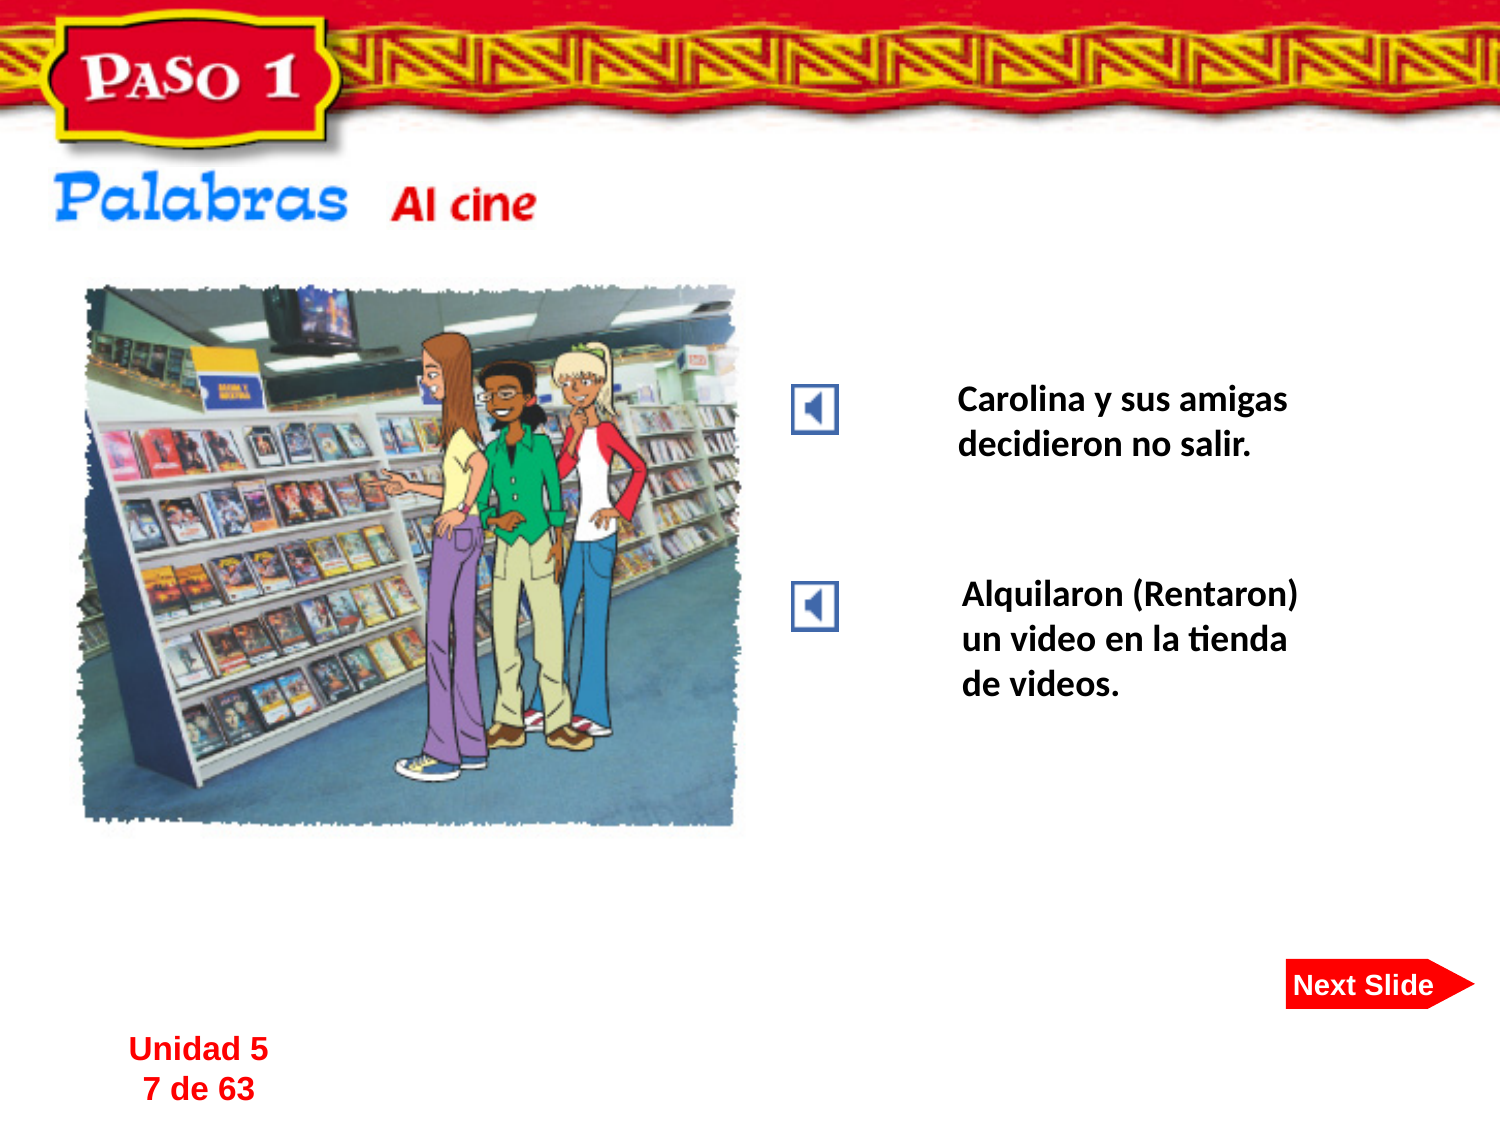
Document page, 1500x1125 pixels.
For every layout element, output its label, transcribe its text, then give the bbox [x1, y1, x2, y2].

text_box Unidad 5 7 de 63 [108, 1020, 290, 1115]
text_box Carolina y sus amigas decidieron no salir. [943, 366, 1312, 471]
text_box Alquilaron (Rentaron) un video en la tienda de videos. [947, 561, 1323, 712]
picture [790, 384, 840, 435]
picture [69, 277, 748, 841]
picture [790, 581, 840, 632]
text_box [1277, 958, 1476, 1010]
picture [0, 0, 1500, 237]
picture [386, 181, 543, 230]
